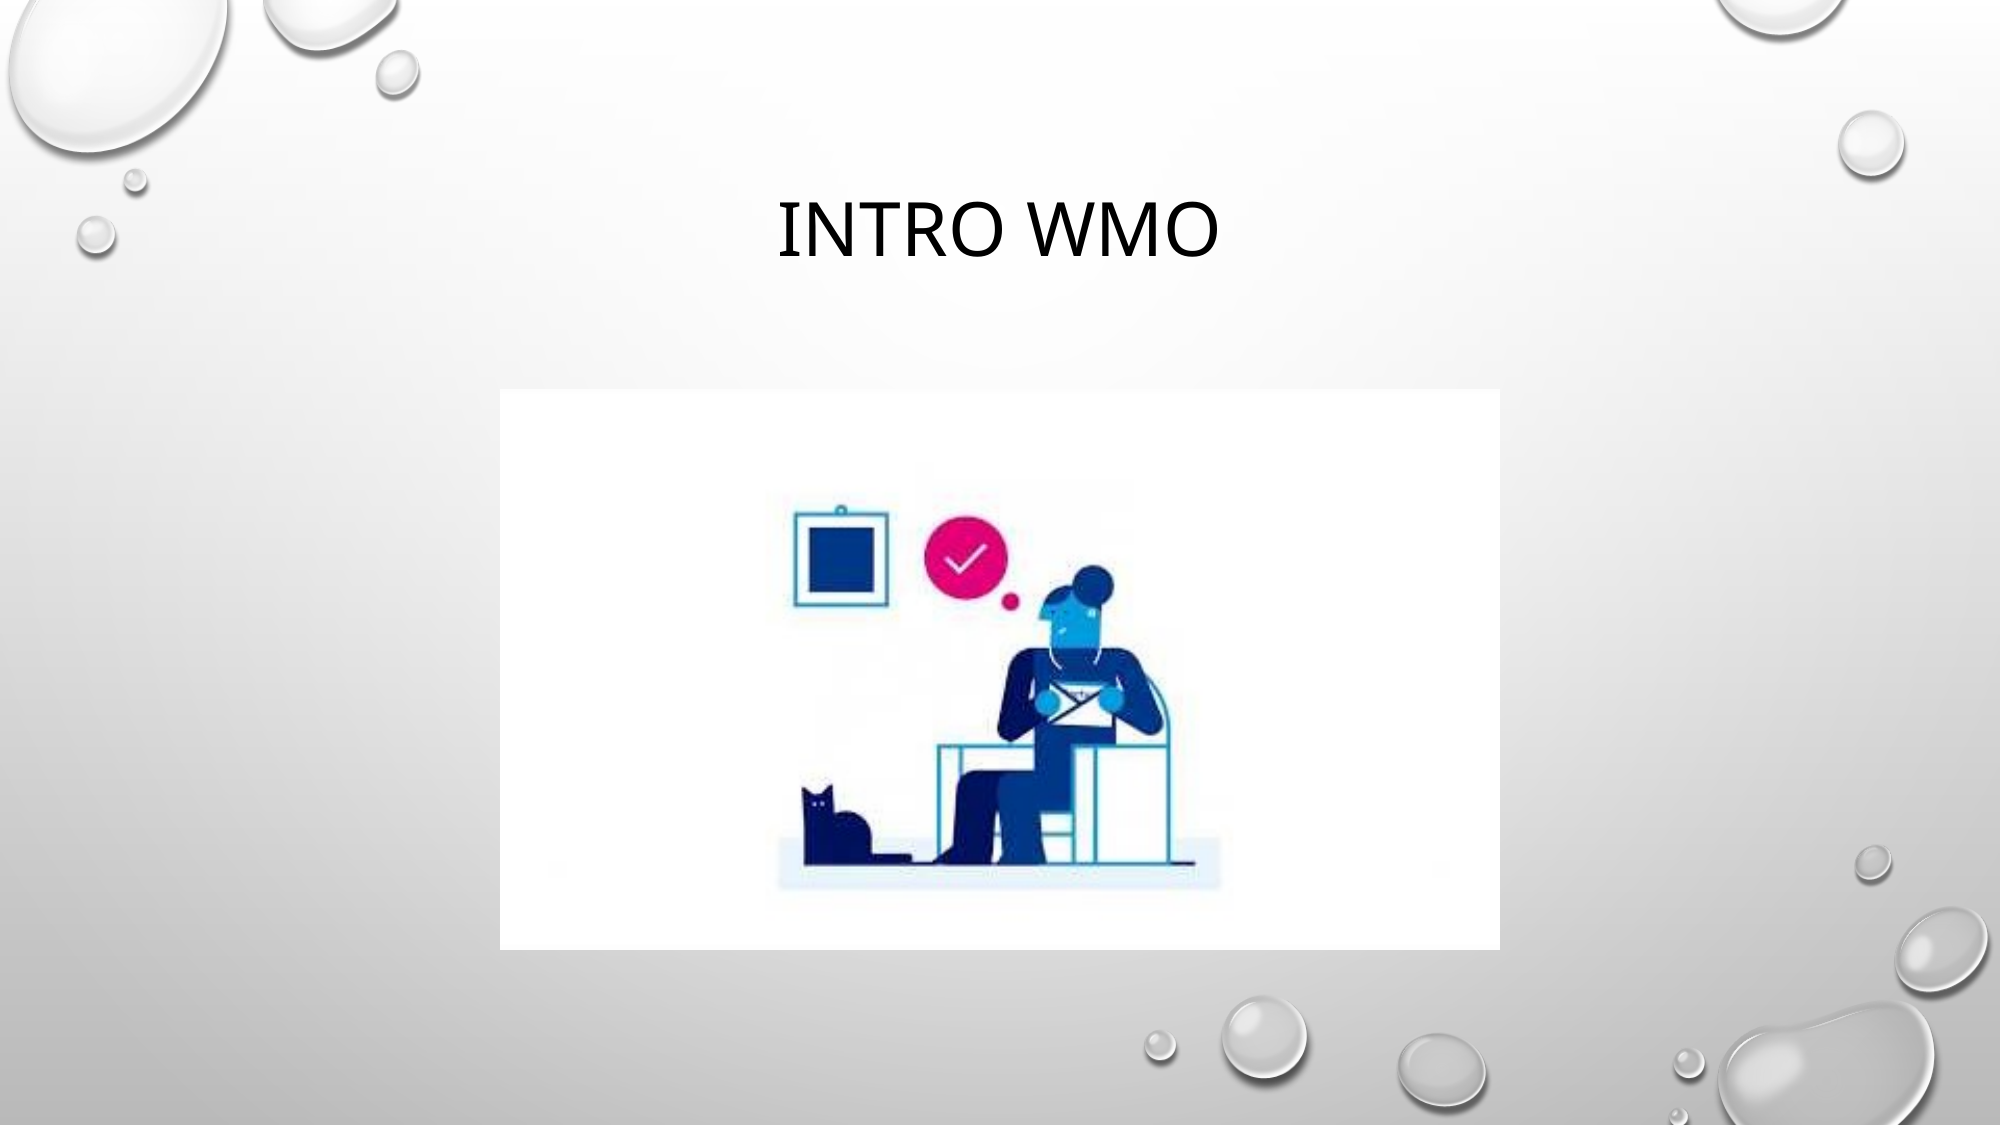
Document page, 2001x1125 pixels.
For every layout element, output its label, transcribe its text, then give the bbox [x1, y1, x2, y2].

title Intro WMO [149, 101, 1851, 364]
picture [0, 0, 2000, 1125]
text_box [499, 388, 1501, 951]
